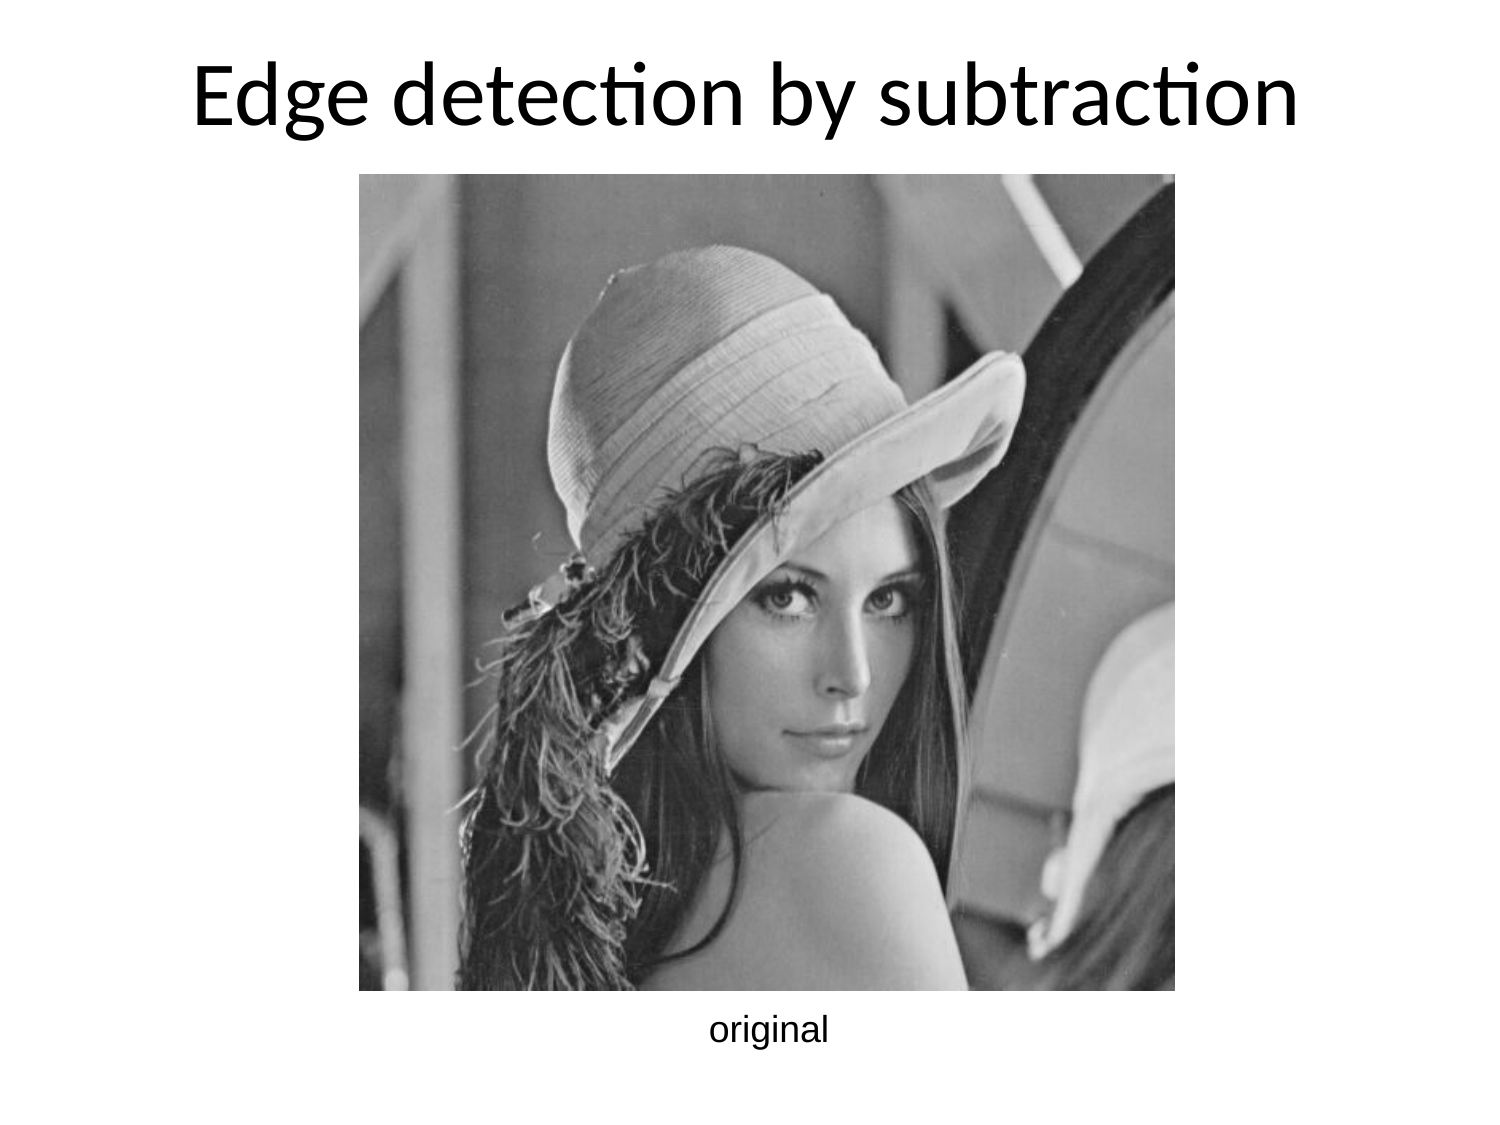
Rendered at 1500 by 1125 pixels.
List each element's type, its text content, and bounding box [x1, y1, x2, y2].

text_box original [702, 1004, 837, 1050]
title Edge detection by subtraction [75, 0, 1425, 183]
picture [359, 174, 1176, 991]
